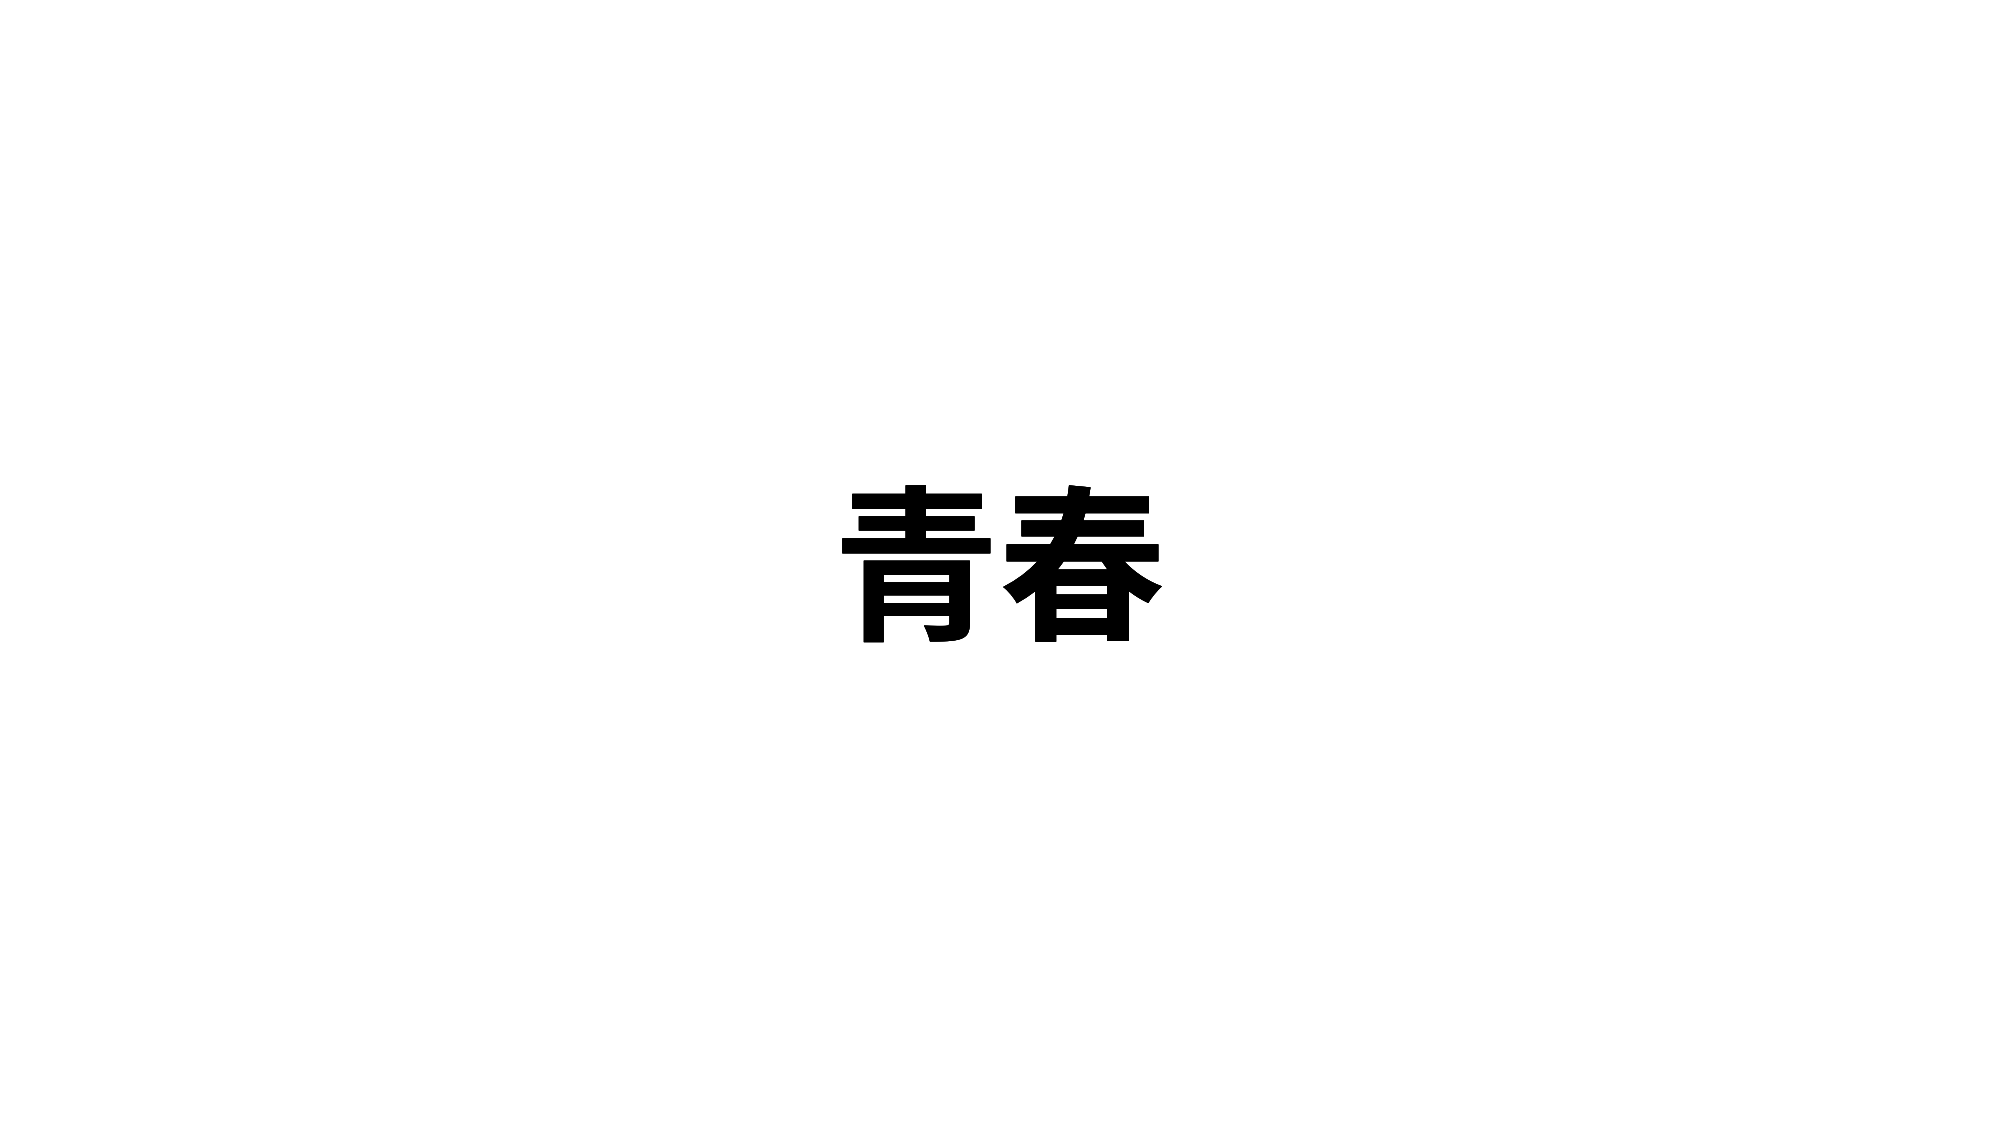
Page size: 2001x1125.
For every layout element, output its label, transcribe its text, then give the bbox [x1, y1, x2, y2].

text_box 青春 [541, 453, 1459, 669]
